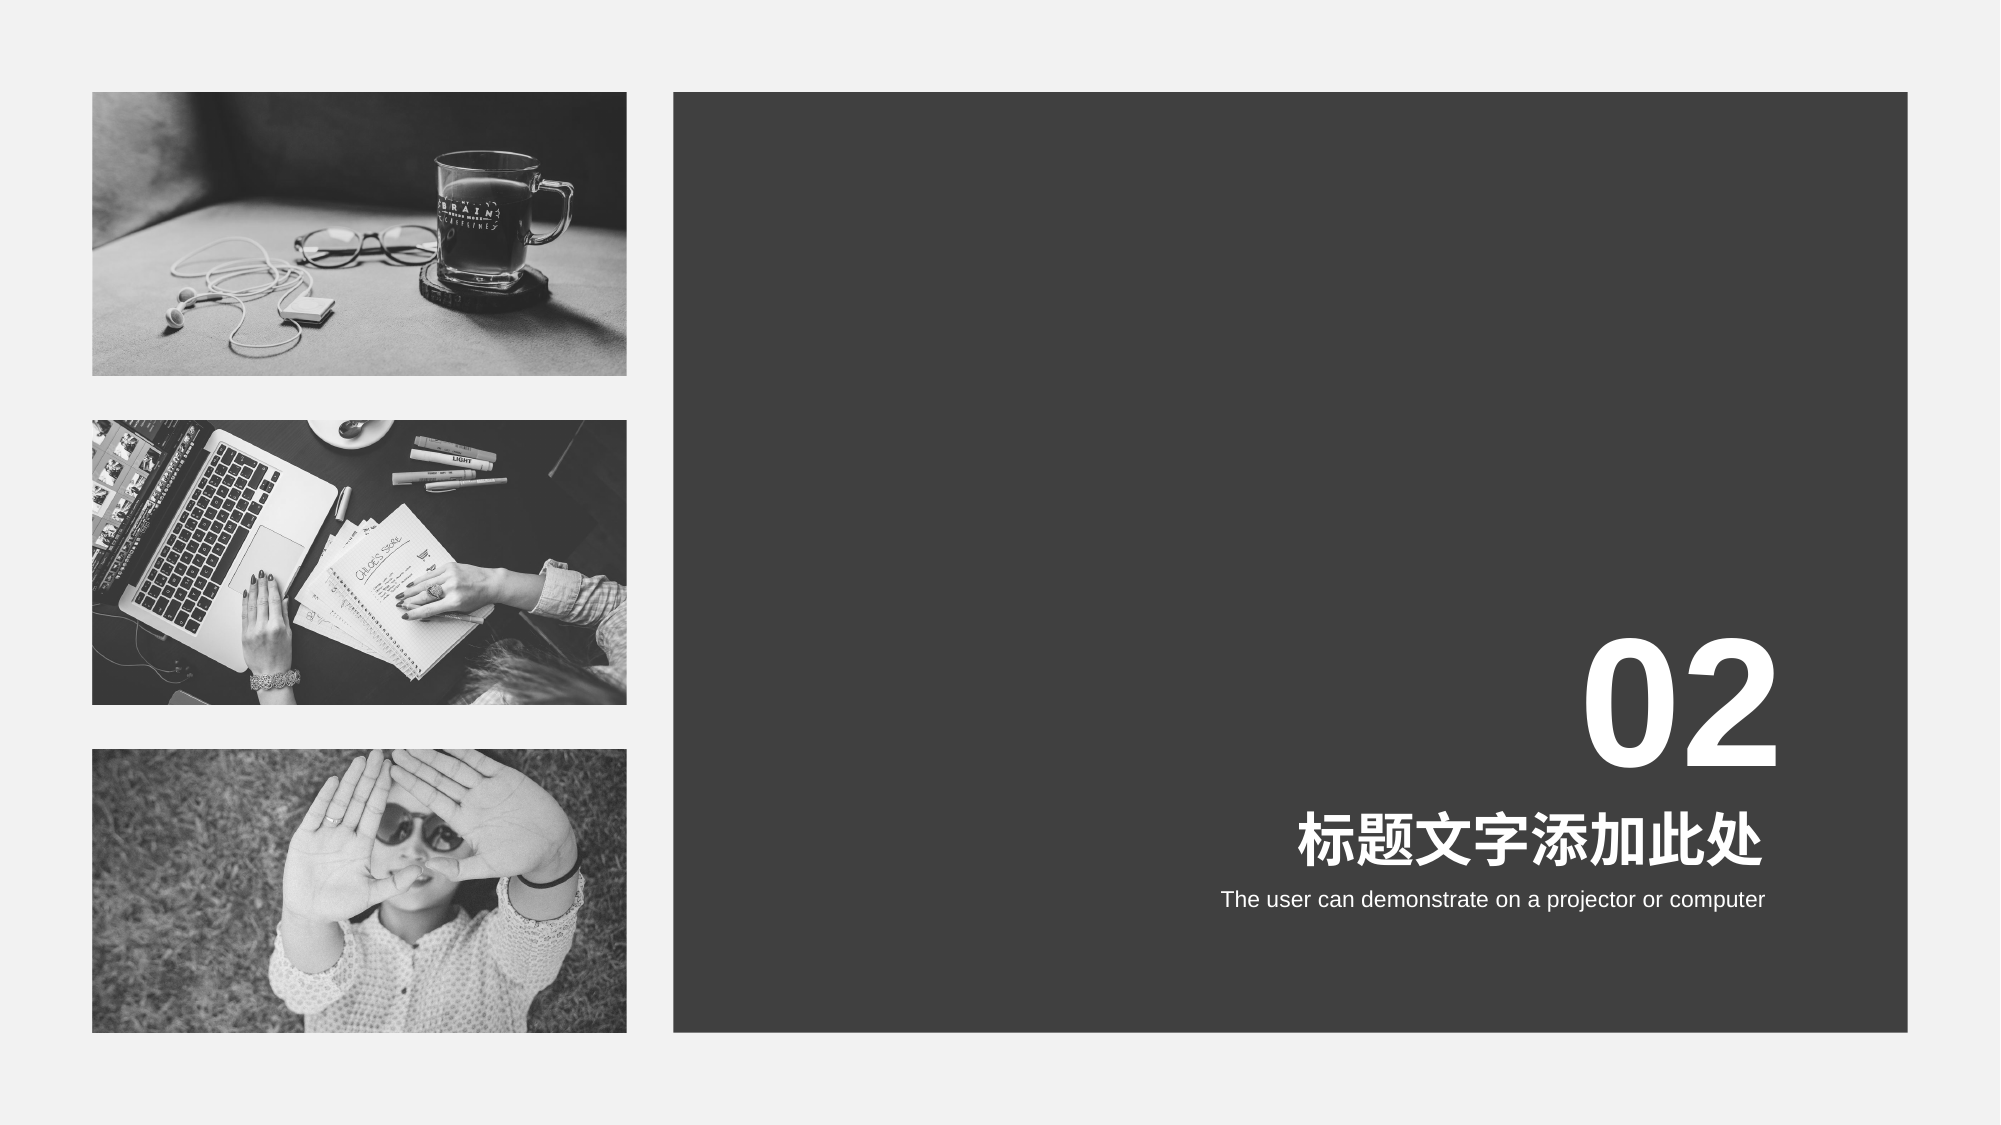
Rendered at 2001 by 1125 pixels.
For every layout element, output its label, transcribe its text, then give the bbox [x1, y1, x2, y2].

picture [92, 92, 627, 376]
picture [92, 420, 627, 705]
text_box 02 [1564, 575, 1799, 811]
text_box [1204, 795, 1782, 920]
picture [92, 749, 627, 1033]
text_box [672, 91, 1909, 1034]
